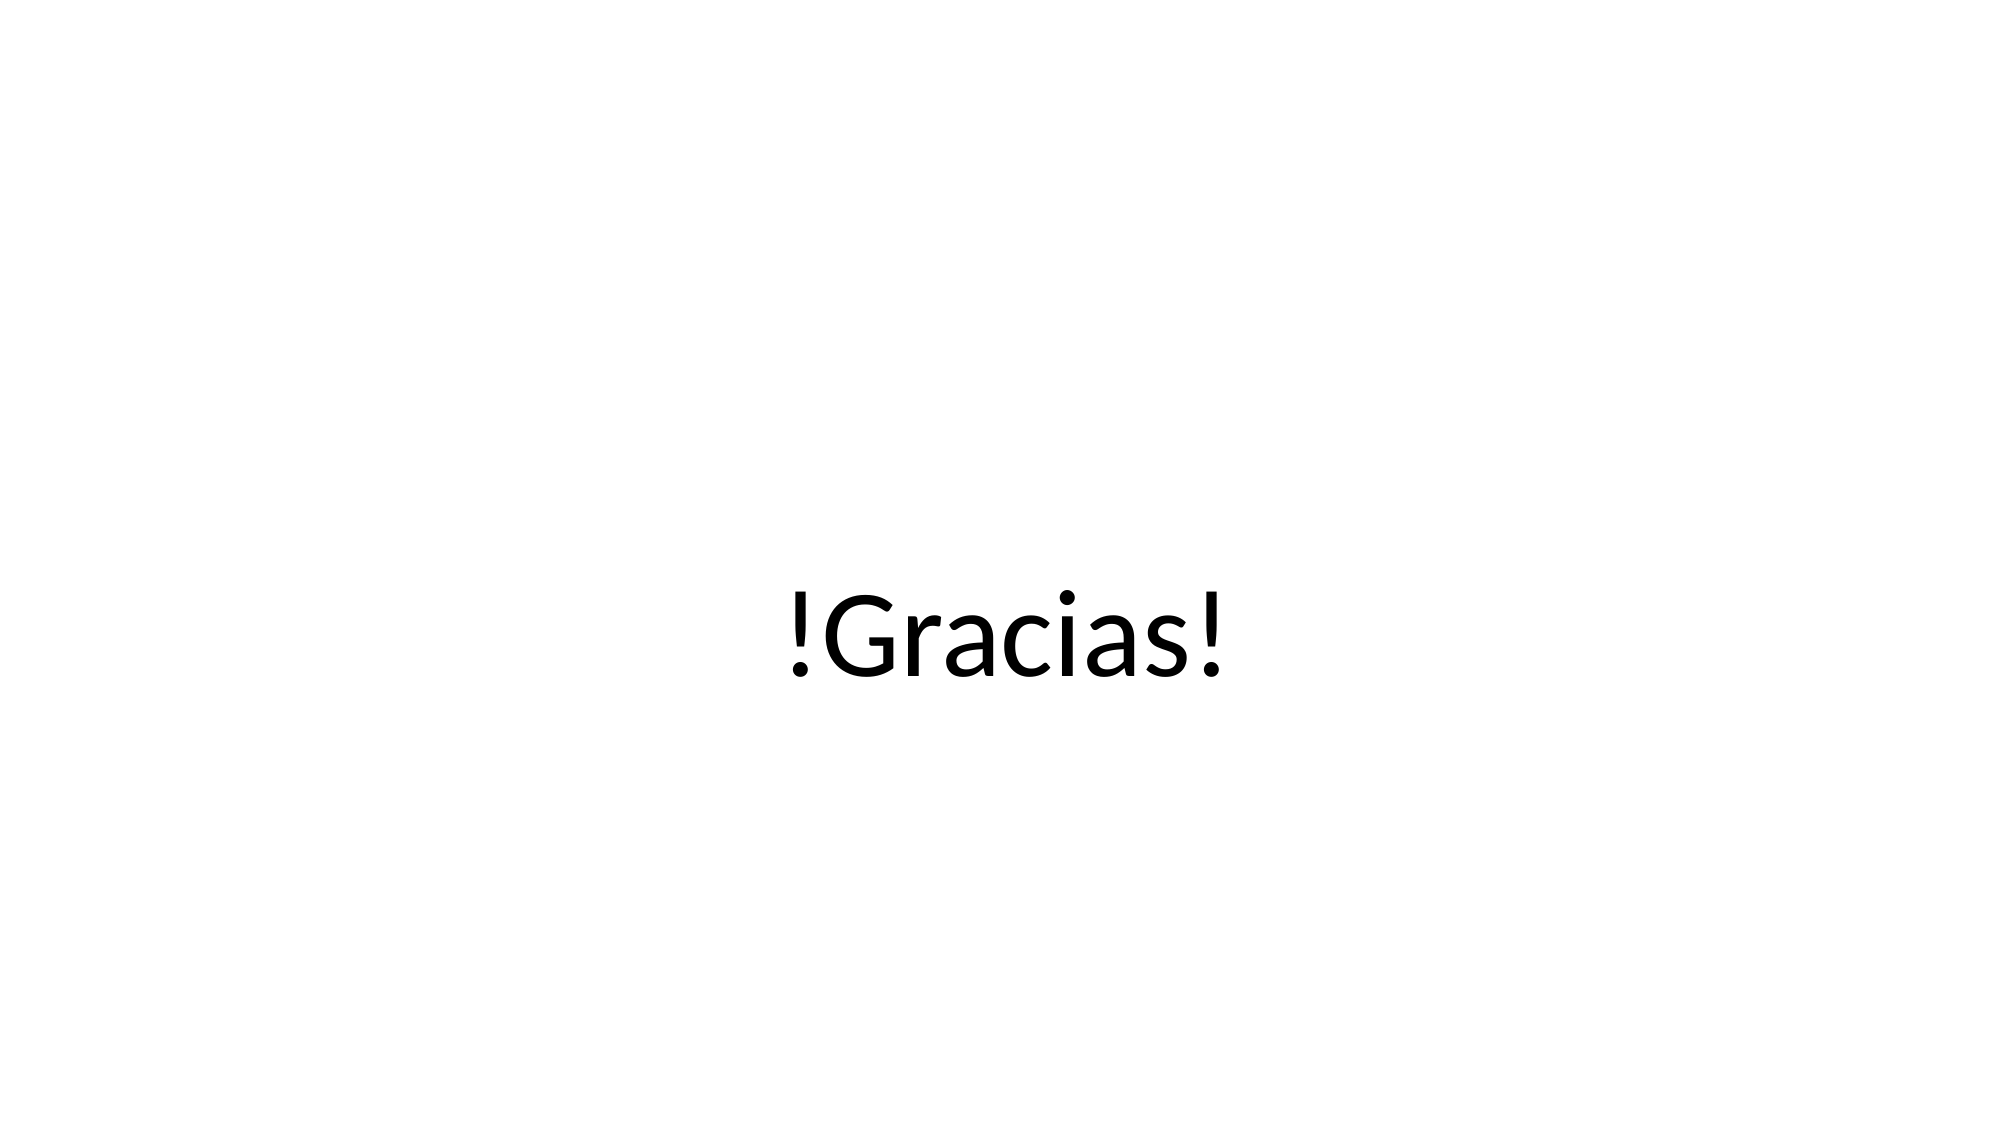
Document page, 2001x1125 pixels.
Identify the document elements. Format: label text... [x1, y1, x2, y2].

text_box !Gracias! [765, 544, 1767, 709]
